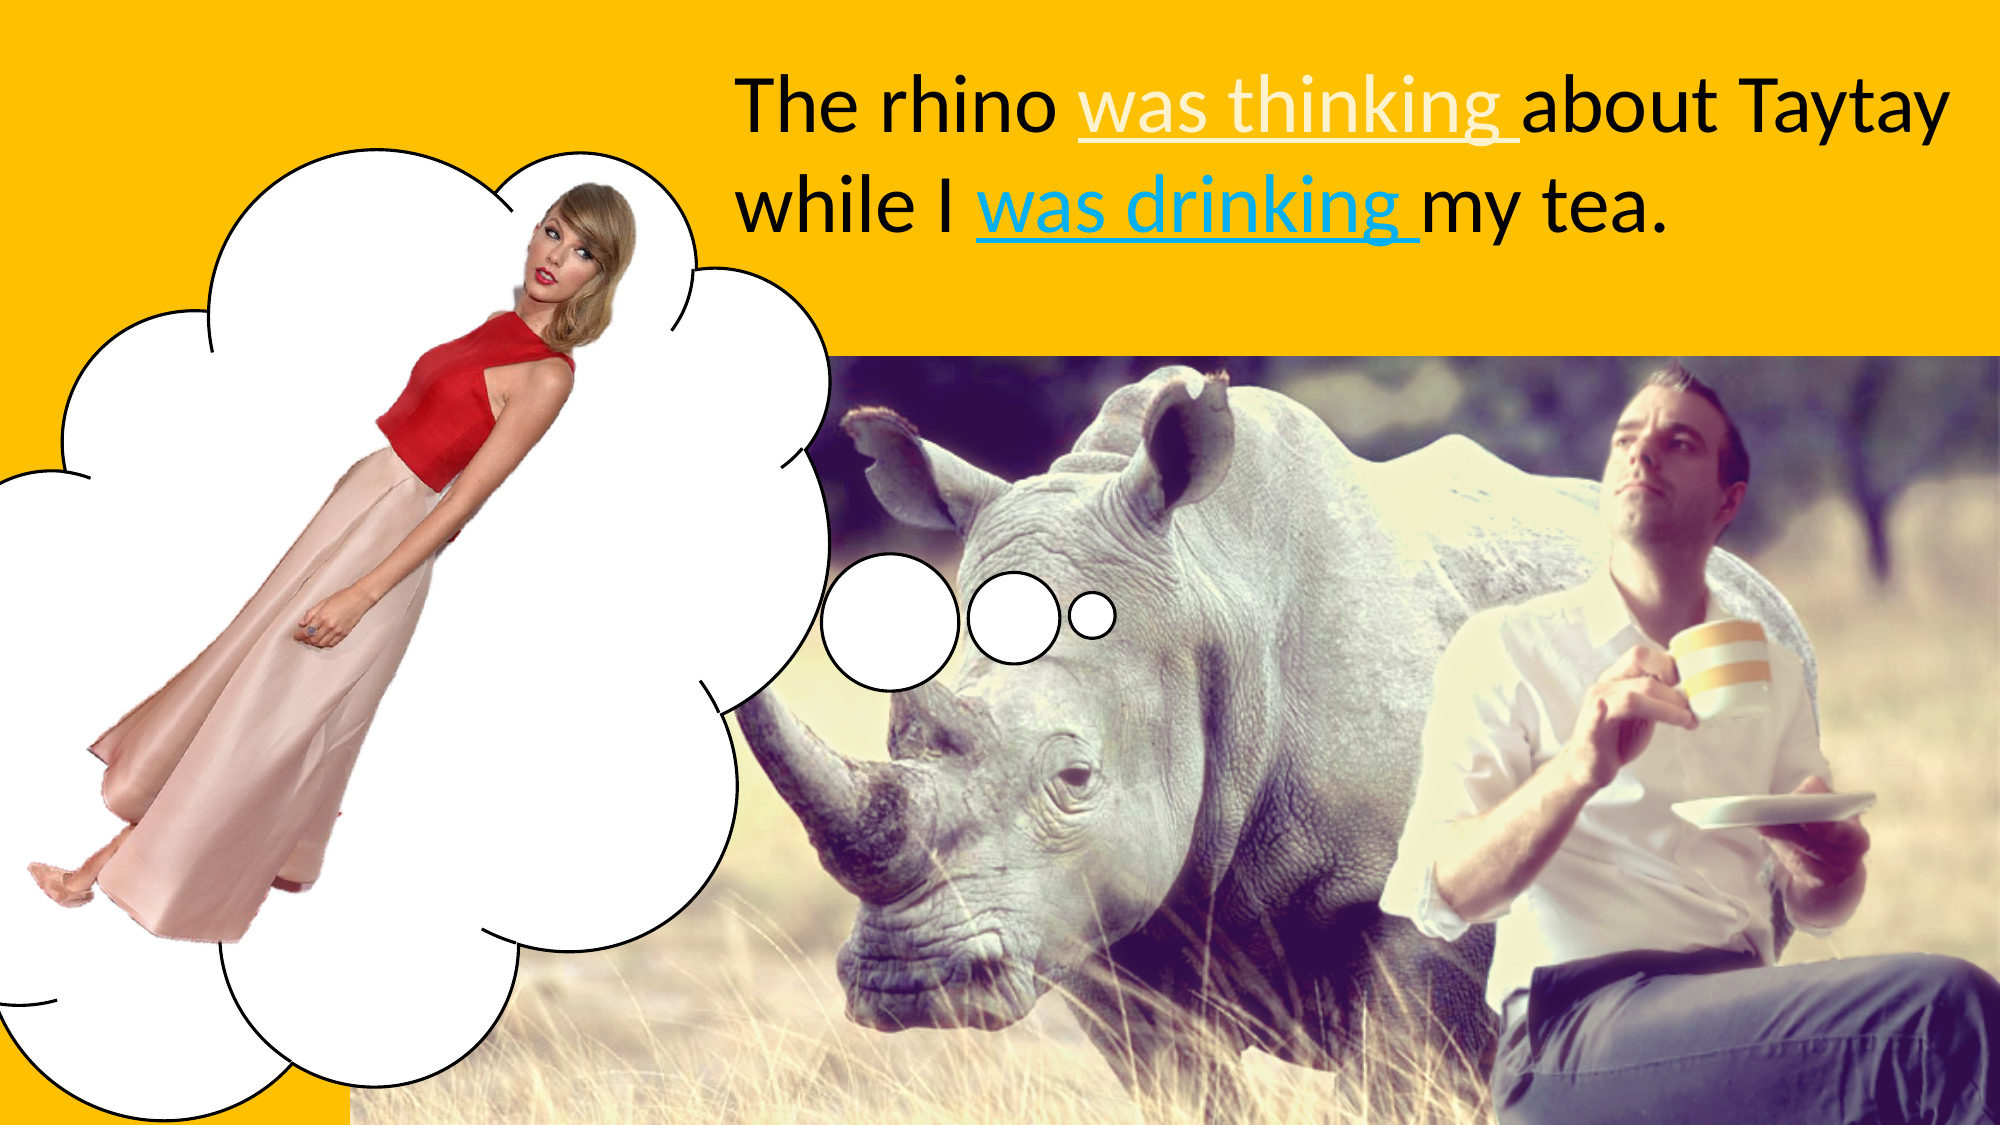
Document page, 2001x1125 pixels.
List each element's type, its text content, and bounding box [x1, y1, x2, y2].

text_box [568, 151, 696, 249]
picture [2, 124, 2000, 1125]
text_box [512, 167, 523, 182]
text_box [714, 267, 829, 356]
text_box [0, 209, 349, 1122]
text_box The rhino was thinking about Taytay while I was drinking my tea. [720, 41, 2000, 257]
